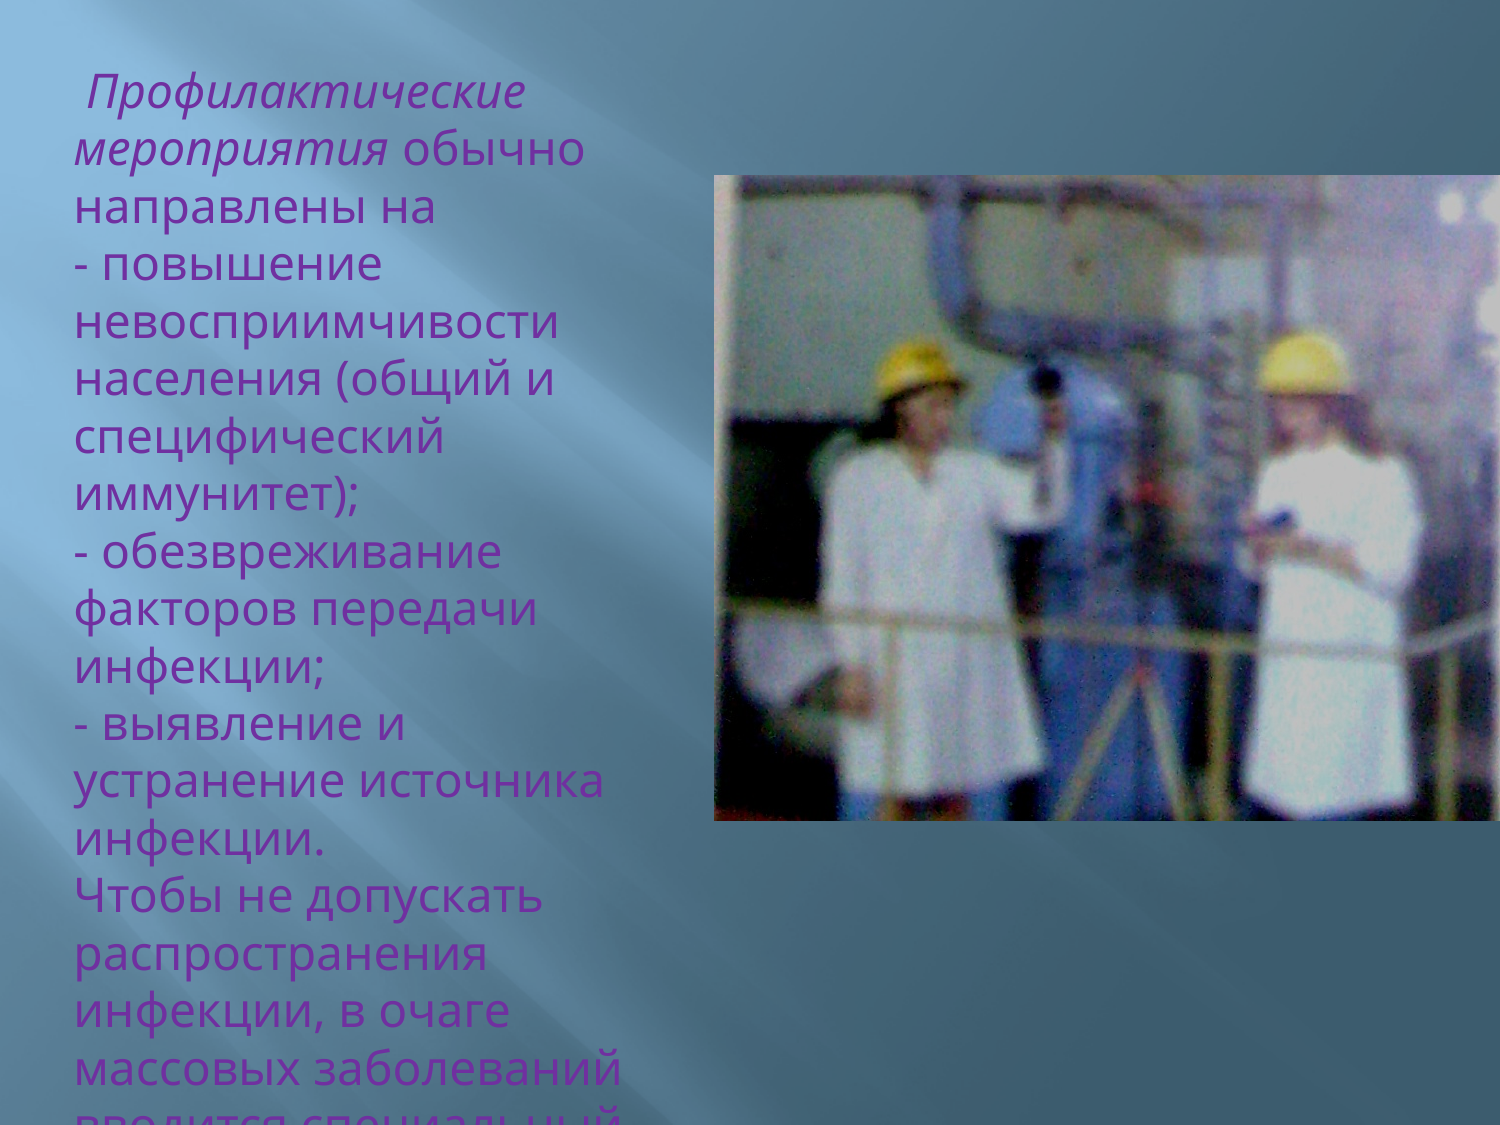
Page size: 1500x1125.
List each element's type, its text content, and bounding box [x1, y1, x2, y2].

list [714, 175, 1500, 821]
list Профилактические мероприятия обычно направлены на - повышение невосприимчивости населения (общий и специфический иммунитет); - обезвреживание факторов передачи инфекции; - выявление и устранение источника инфекции. Чтобы не допускать распространения инфекции, в очаге массовых заболеваний вводится специальный режим – карантин или обсервация. [58, 0, 692, 709]
